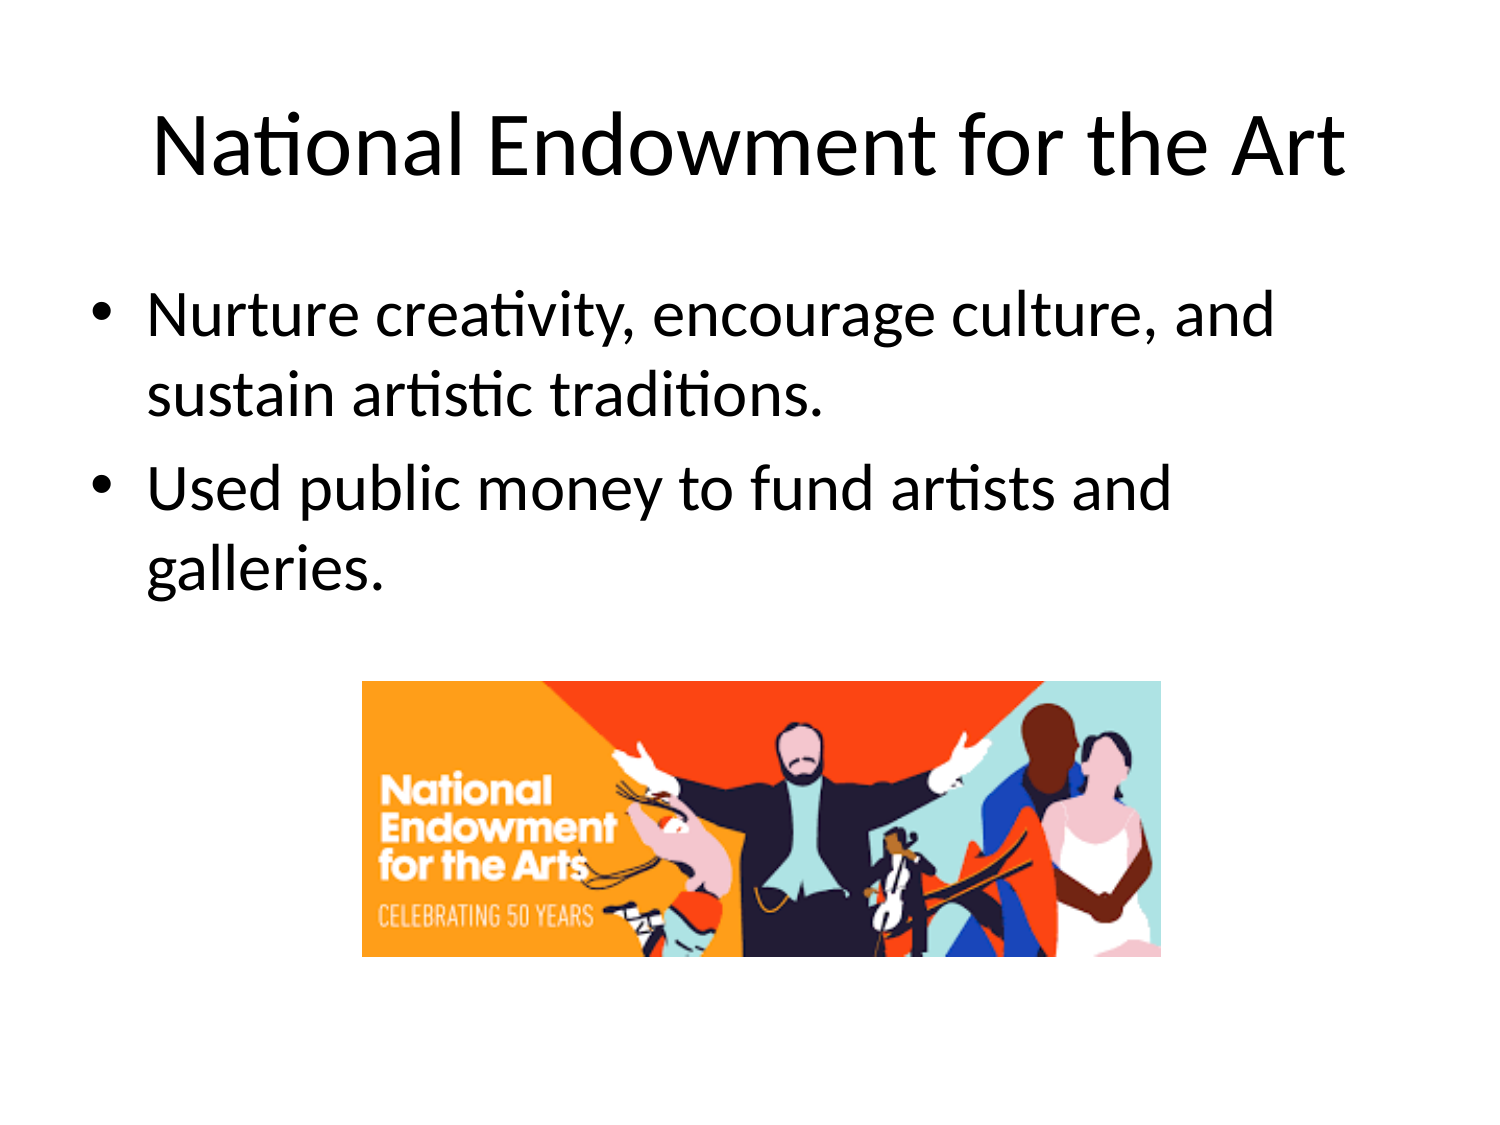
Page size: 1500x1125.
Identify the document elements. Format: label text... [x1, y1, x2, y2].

list Nurture creativity, encourage culture, and sustain artistic traditions. Used public money to fund artists and galleries. [75, 262, 1425, 1005]
picture [362, 681, 1161, 957]
title National Endowment for the Art [75, 45, 1425, 233]
